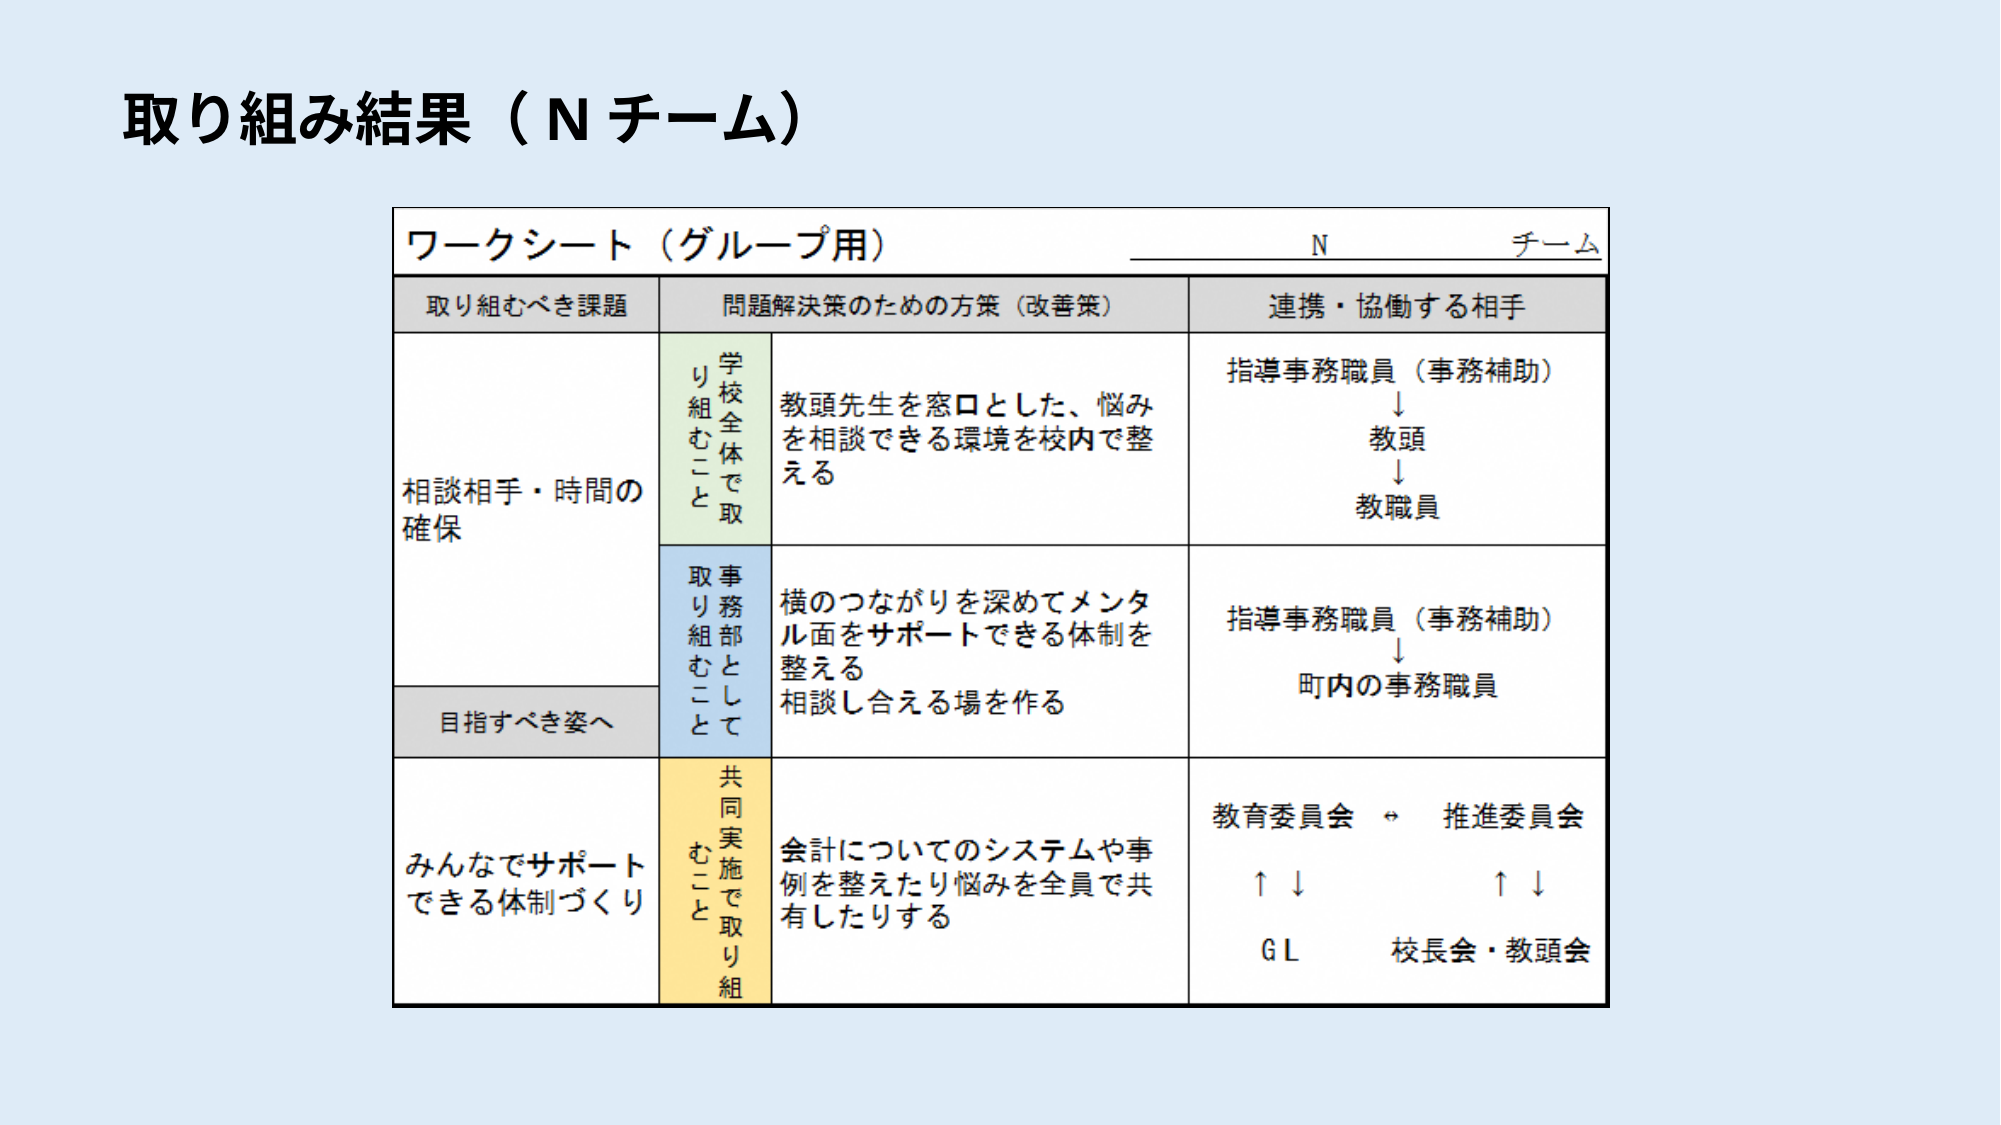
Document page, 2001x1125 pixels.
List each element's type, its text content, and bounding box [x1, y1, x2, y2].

picture [393, 208, 1609, 1007]
text_box 取り組み結果（Nチーム） [108, 75, 988, 160]
